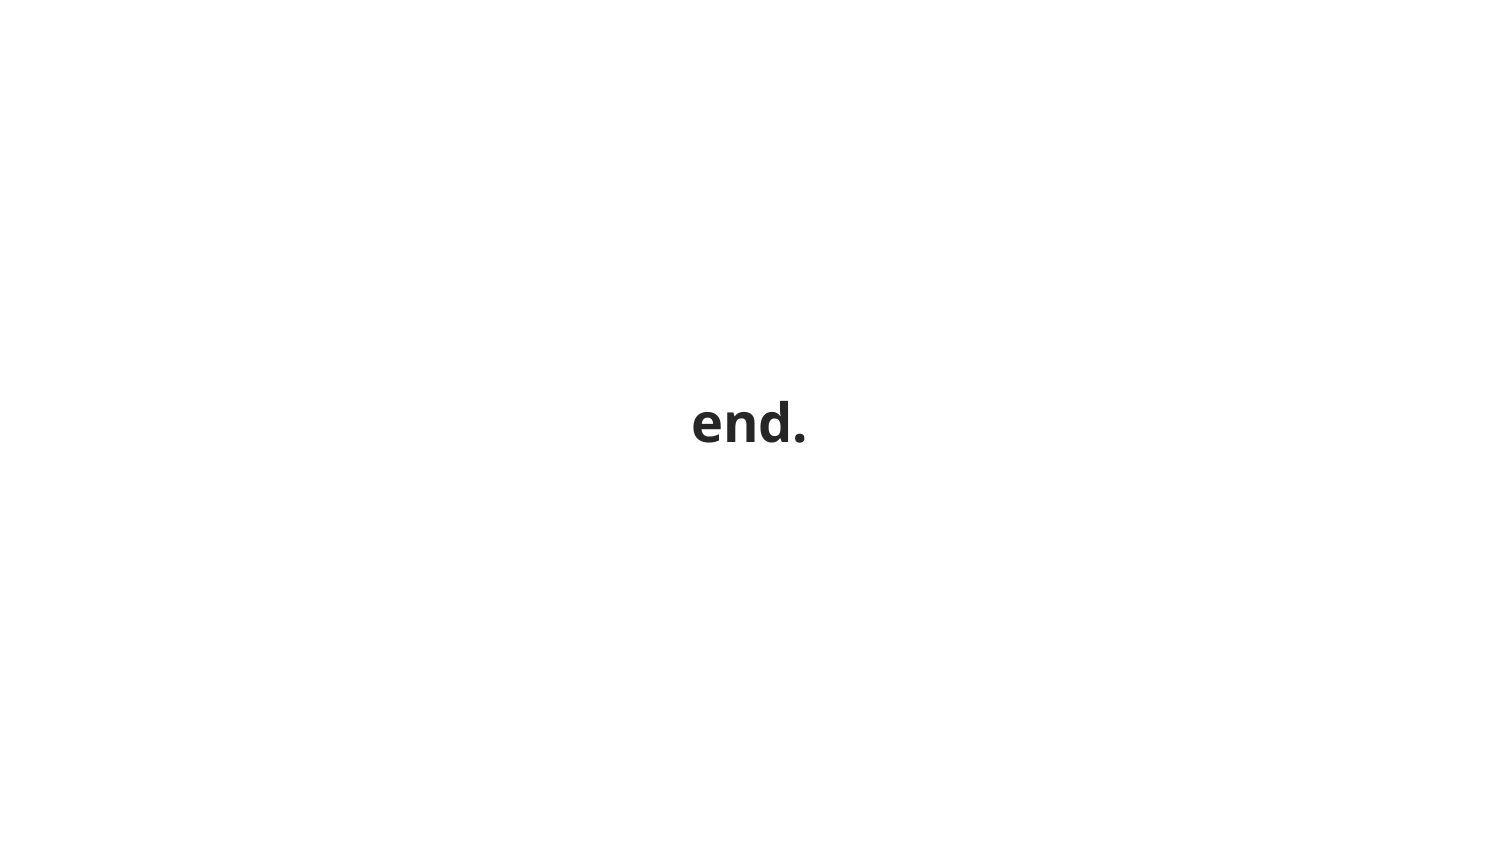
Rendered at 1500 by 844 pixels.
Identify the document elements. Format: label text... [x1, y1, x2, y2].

text_box end. [405, 383, 1095, 461]
